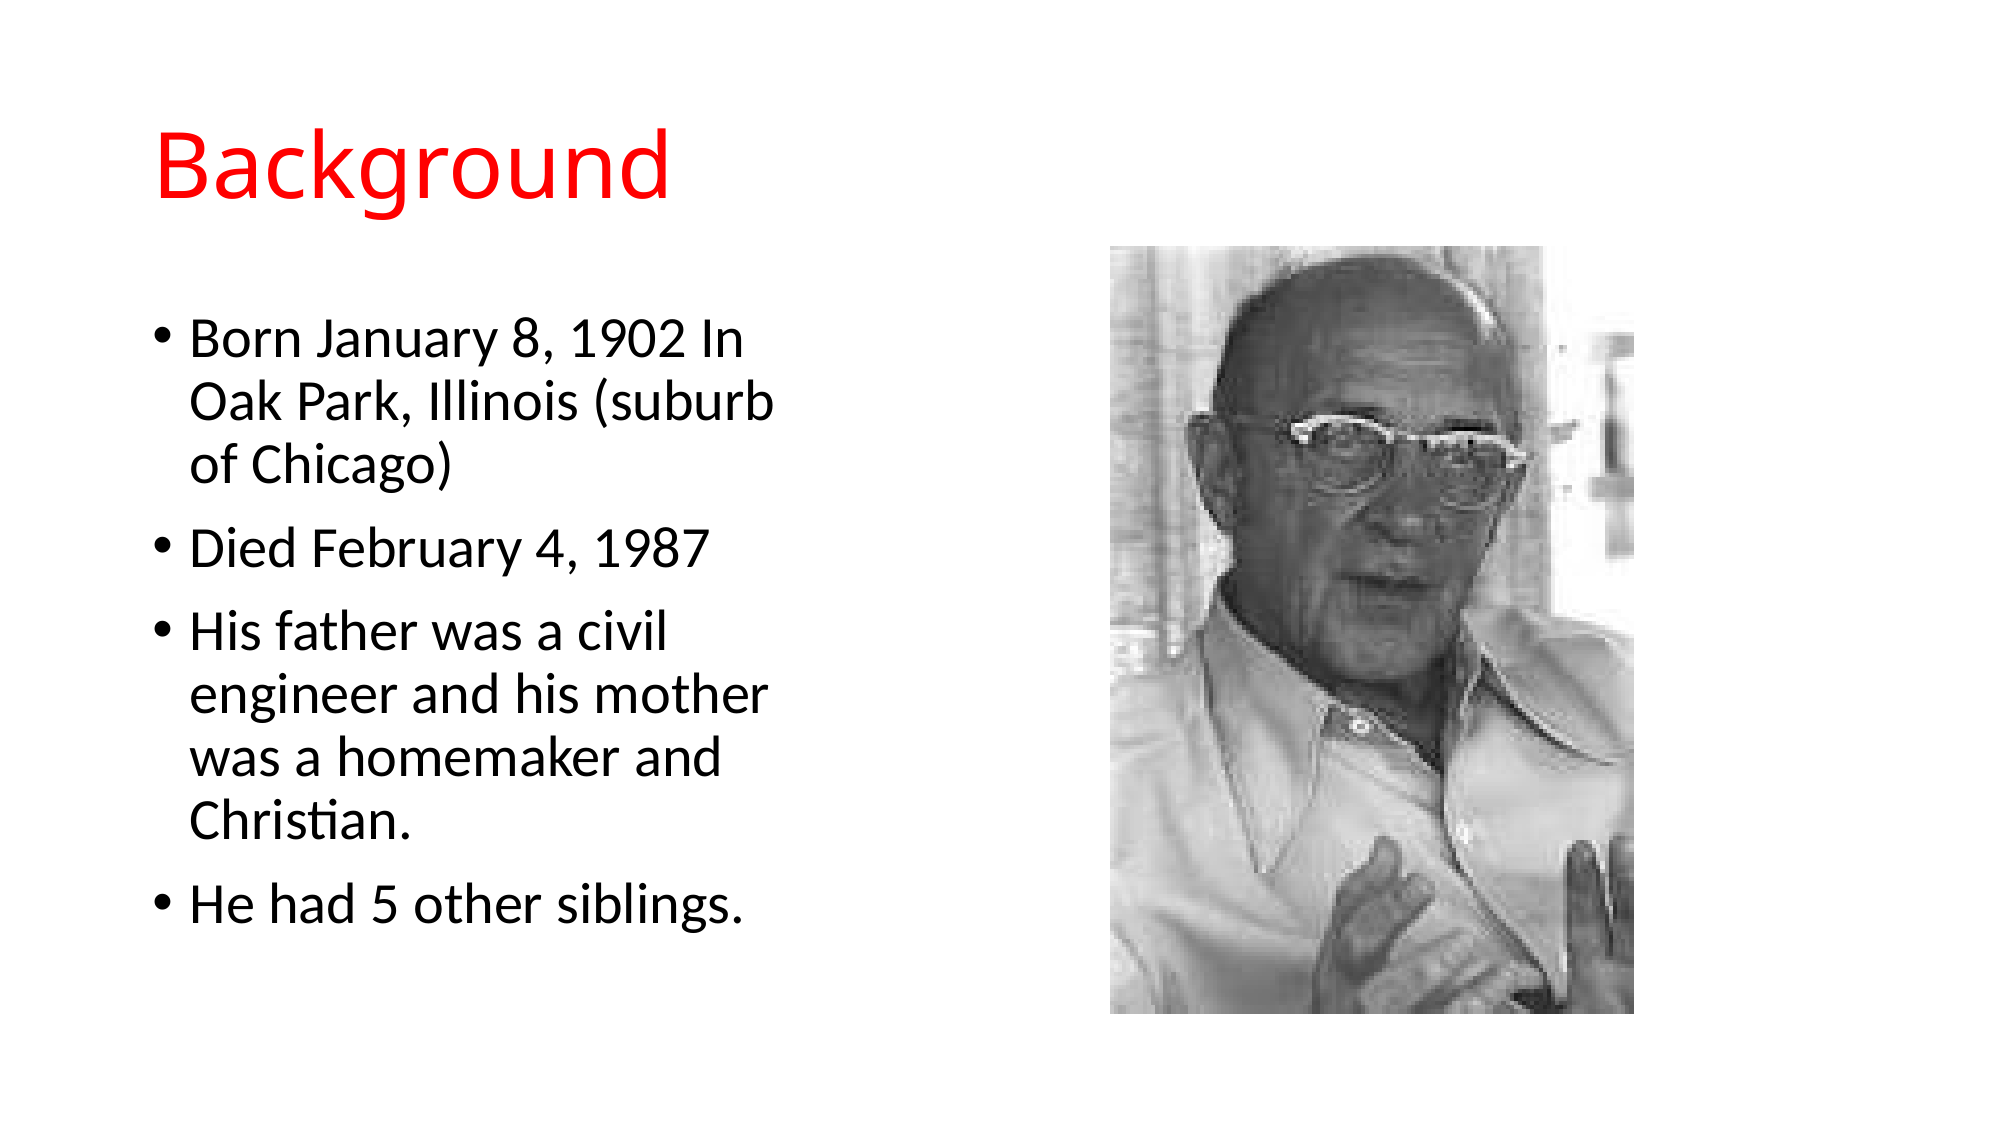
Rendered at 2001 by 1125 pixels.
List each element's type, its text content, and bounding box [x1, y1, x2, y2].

title Background [137, 59, 1863, 278]
list Born January 8, 1902 In Oak Park, Illinois (suburb of Chicago) Died February 4, 1987 His father was a civil engineer and his mother was a homemaker and Christian. He had 5 other siblings. [137, 299, 844, 1014]
picture [1109, 246, 1634, 1014]
